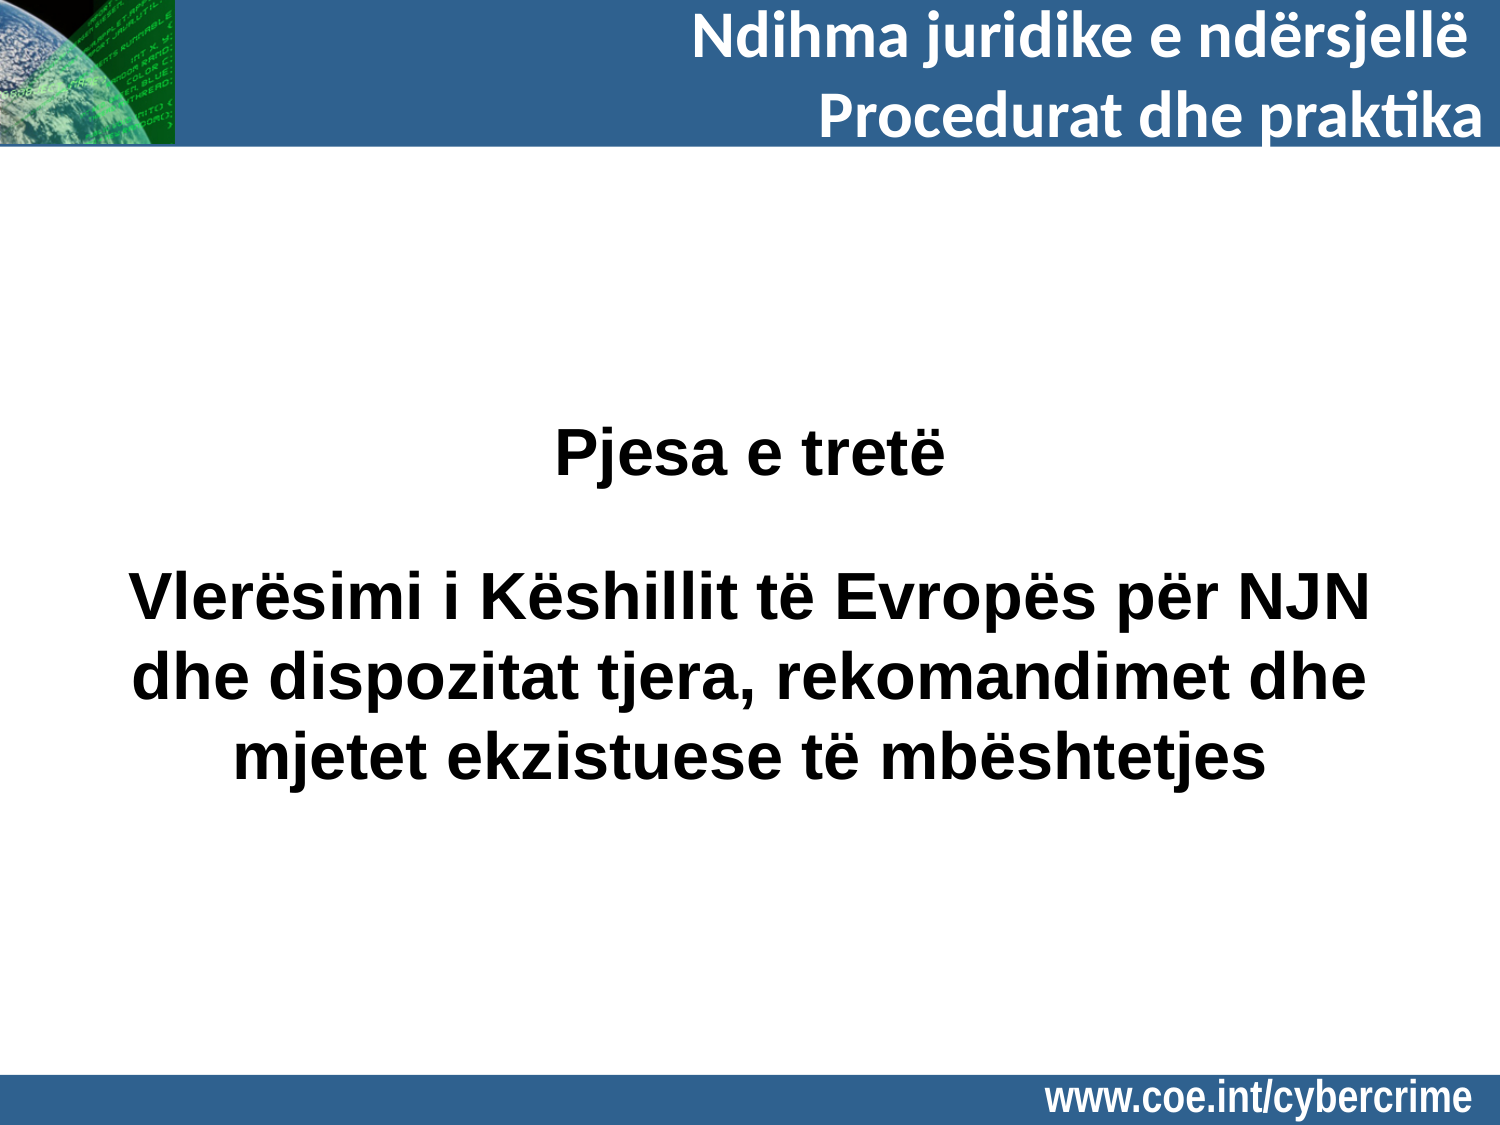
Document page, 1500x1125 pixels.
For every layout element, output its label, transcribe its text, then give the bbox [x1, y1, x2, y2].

picture [0, 0, 175, 144]
text_box www.coe.int/cybercrime [1030, 1059, 1500, 1125]
text_box Pjesa e tretë Vlerësimi i Këshillit të Evropës për NJN dhe dispozitat tjera, rekomandimet dhe mjetet ekzistuese të mbështetjes [51, 417, 1450, 800]
text_box Ndihma juridike e ndërsjellë Procedurat dhe praktika [177, 0, 1500, 149]
text_box [0, 1073, 1030, 1125]
